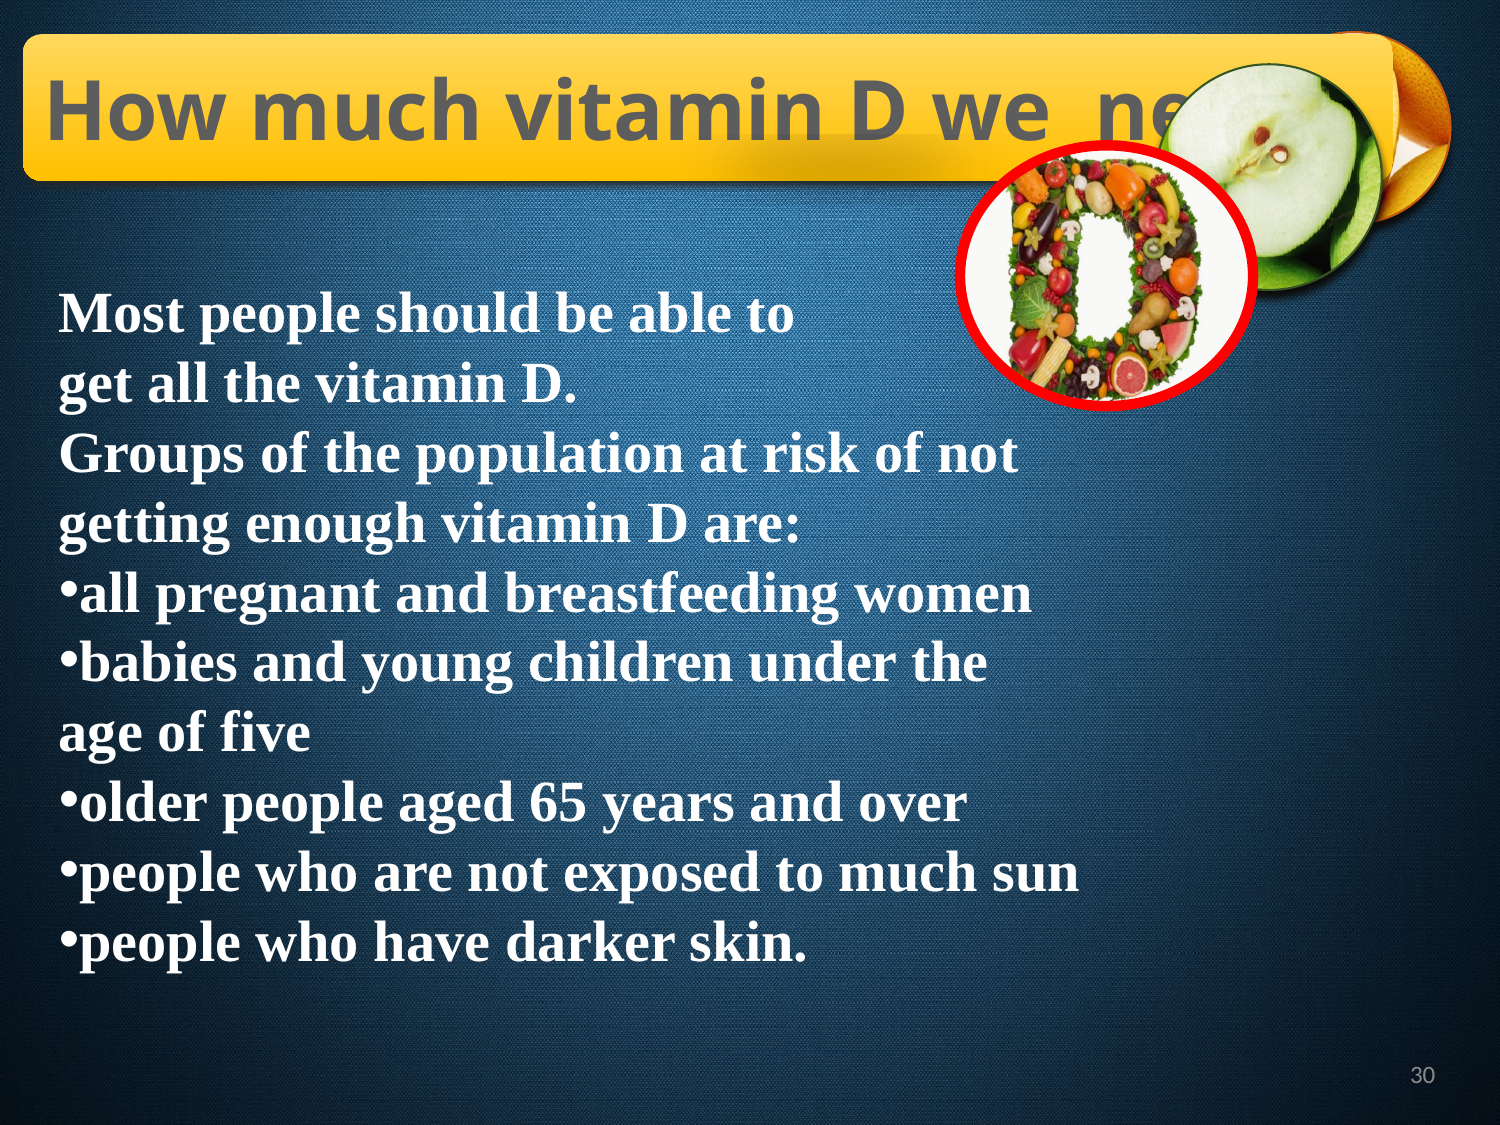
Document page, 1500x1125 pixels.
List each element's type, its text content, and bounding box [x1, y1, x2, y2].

text_box [1386, 36, 1452, 220]
text_box Most people should be able to get all the vitamin D. Groups of the population at risk of not getting enough vitamin D are: all pregnant and breastfeeding women babies and young children under the age of five older people aged 65 years and over people who are not exposed to much sun people who have darker skin. [43, 266, 1173, 981]
slide_number 30 [1377, 1043, 1451, 1104]
picture [0, 0, 1500, 1125]
text_box How much vitamin D we need? [21, 33, 1394, 182]
text_box [1159, 63, 1383, 291]
